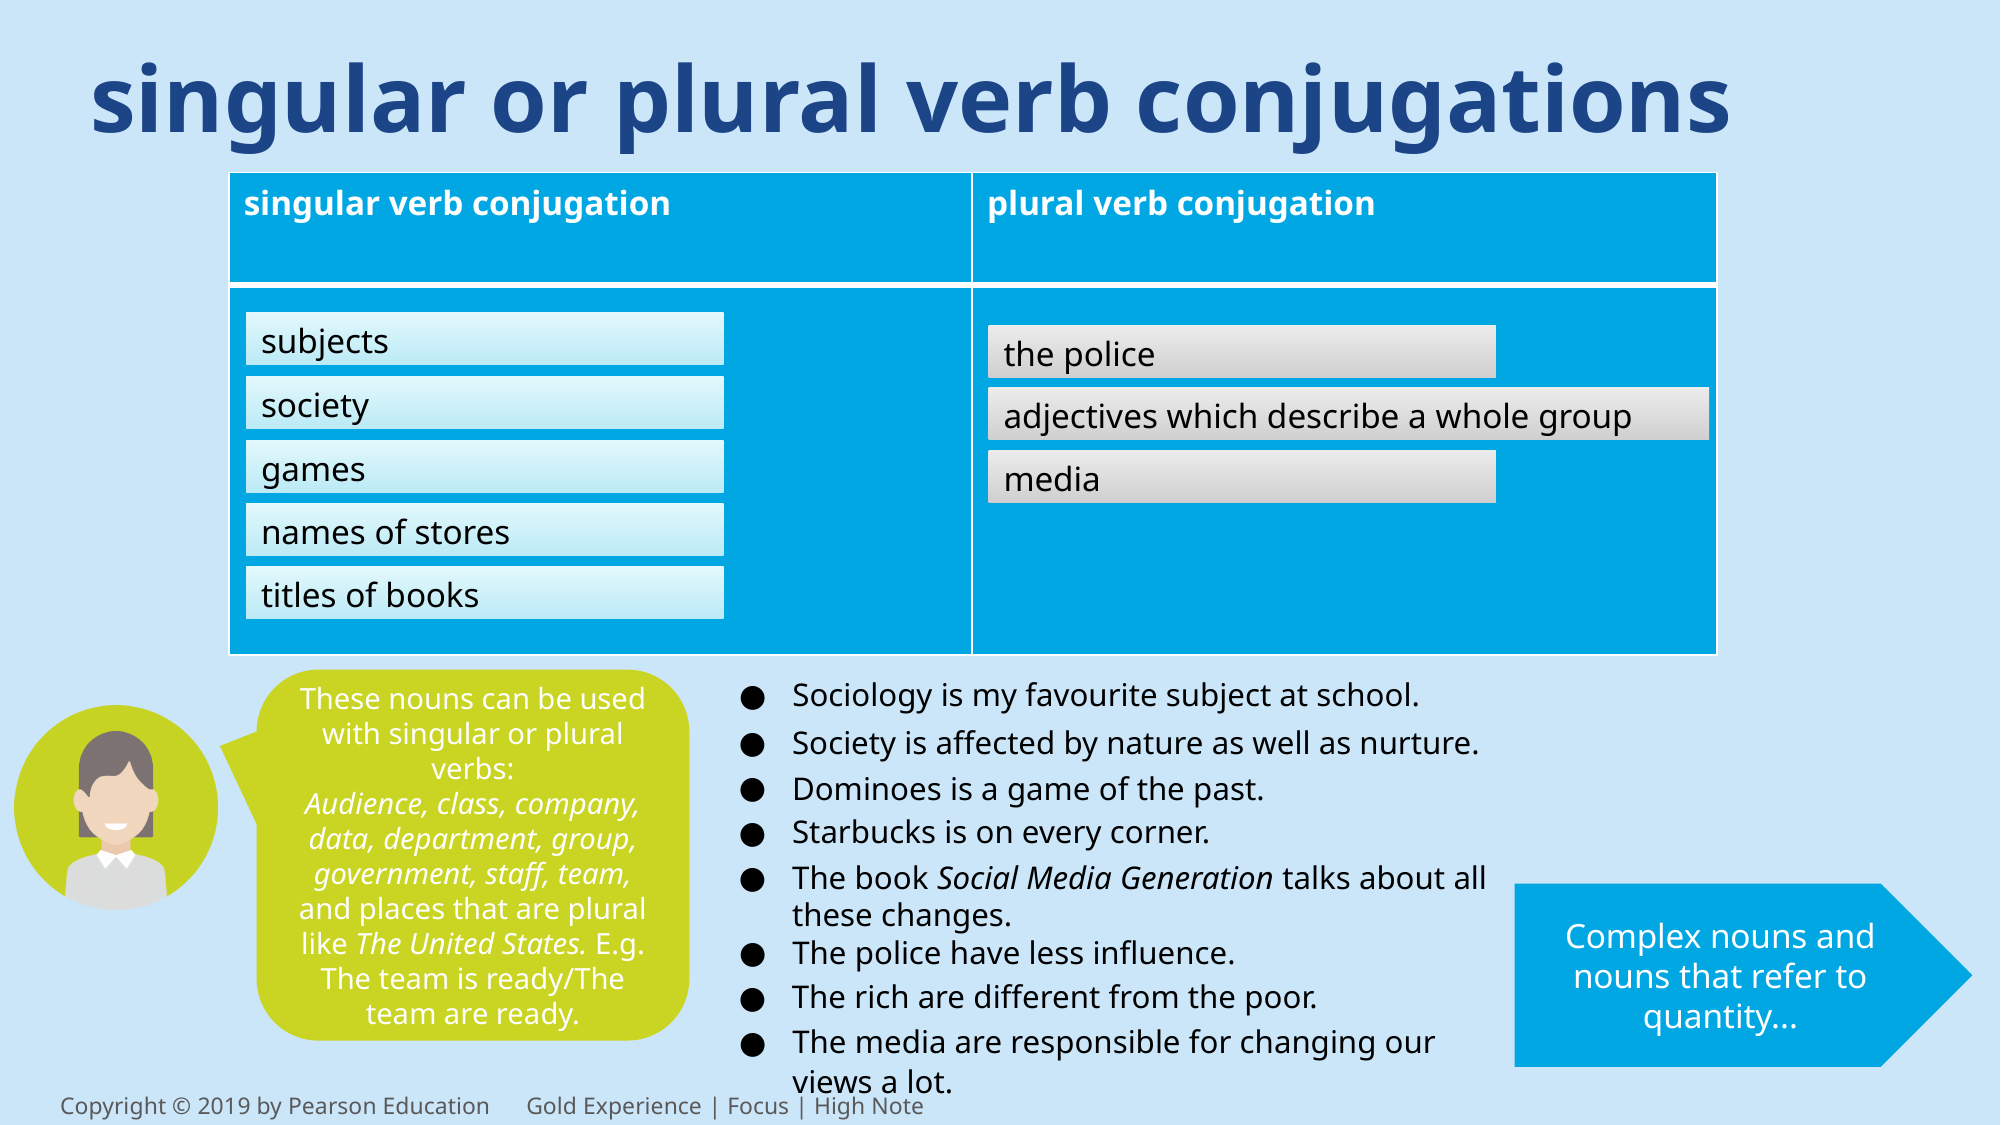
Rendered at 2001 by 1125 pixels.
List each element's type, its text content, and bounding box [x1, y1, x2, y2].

text_box singular or plural verb conjugations [75, 45, 1825, 181]
text_box The police have less influence. [702, 916, 1562, 1005]
text_box names of stores [246, 503, 724, 556]
table_header singular verb conjugation [230, 181, 971, 282]
text_box The rich are different from the poor. [701, 962, 1474, 1023]
picture [14, 705, 219, 910]
table_cell [230, 288, 971, 654]
text_box The media are responsible for changing our views a lot. [702, 1007, 1527, 1096]
table_header plural verb conjugation [973, 181, 1716, 282]
text_box the police [988, 325, 1496, 378]
text_box Complex nouns and nouns that refer to quantity... [1514, 883, 1973, 1067]
text_box These nouns can be used with singular or plural verbs: Audience, class, company, data, department, group, government, staff, team, and places that are plural like The United States. E.g. The team is ready/The team are ready. [224, 669, 690, 1041]
text_box media [988, 450, 1496, 503]
text_box titles of books [246, 566, 724, 619]
text_box subjects [246, 312, 724, 365]
text_box The book Social Media Generation talks about all these changes. [702, 842, 1552, 903]
text_box Society is affected by nature as well as nurture. [702, 708, 1625, 796]
text_box society [246, 376, 724, 429]
text_box Starbucks is on every corner. [702, 797, 1405, 842]
text_box Dominoes is a game of the past. [701, 751, 1503, 830]
footer Copyright © 2019 by Pearson Education Gold Experience | Focus | High Note [45, 1075, 1084, 1125]
text_box games [246, 440, 724, 493]
table_cell [973, 288, 1716, 654]
text_box adjectives which describe a whole group [988, 387, 1710, 440]
text_box Sociology is my favourite subject at school. [702, 660, 1515, 708]
